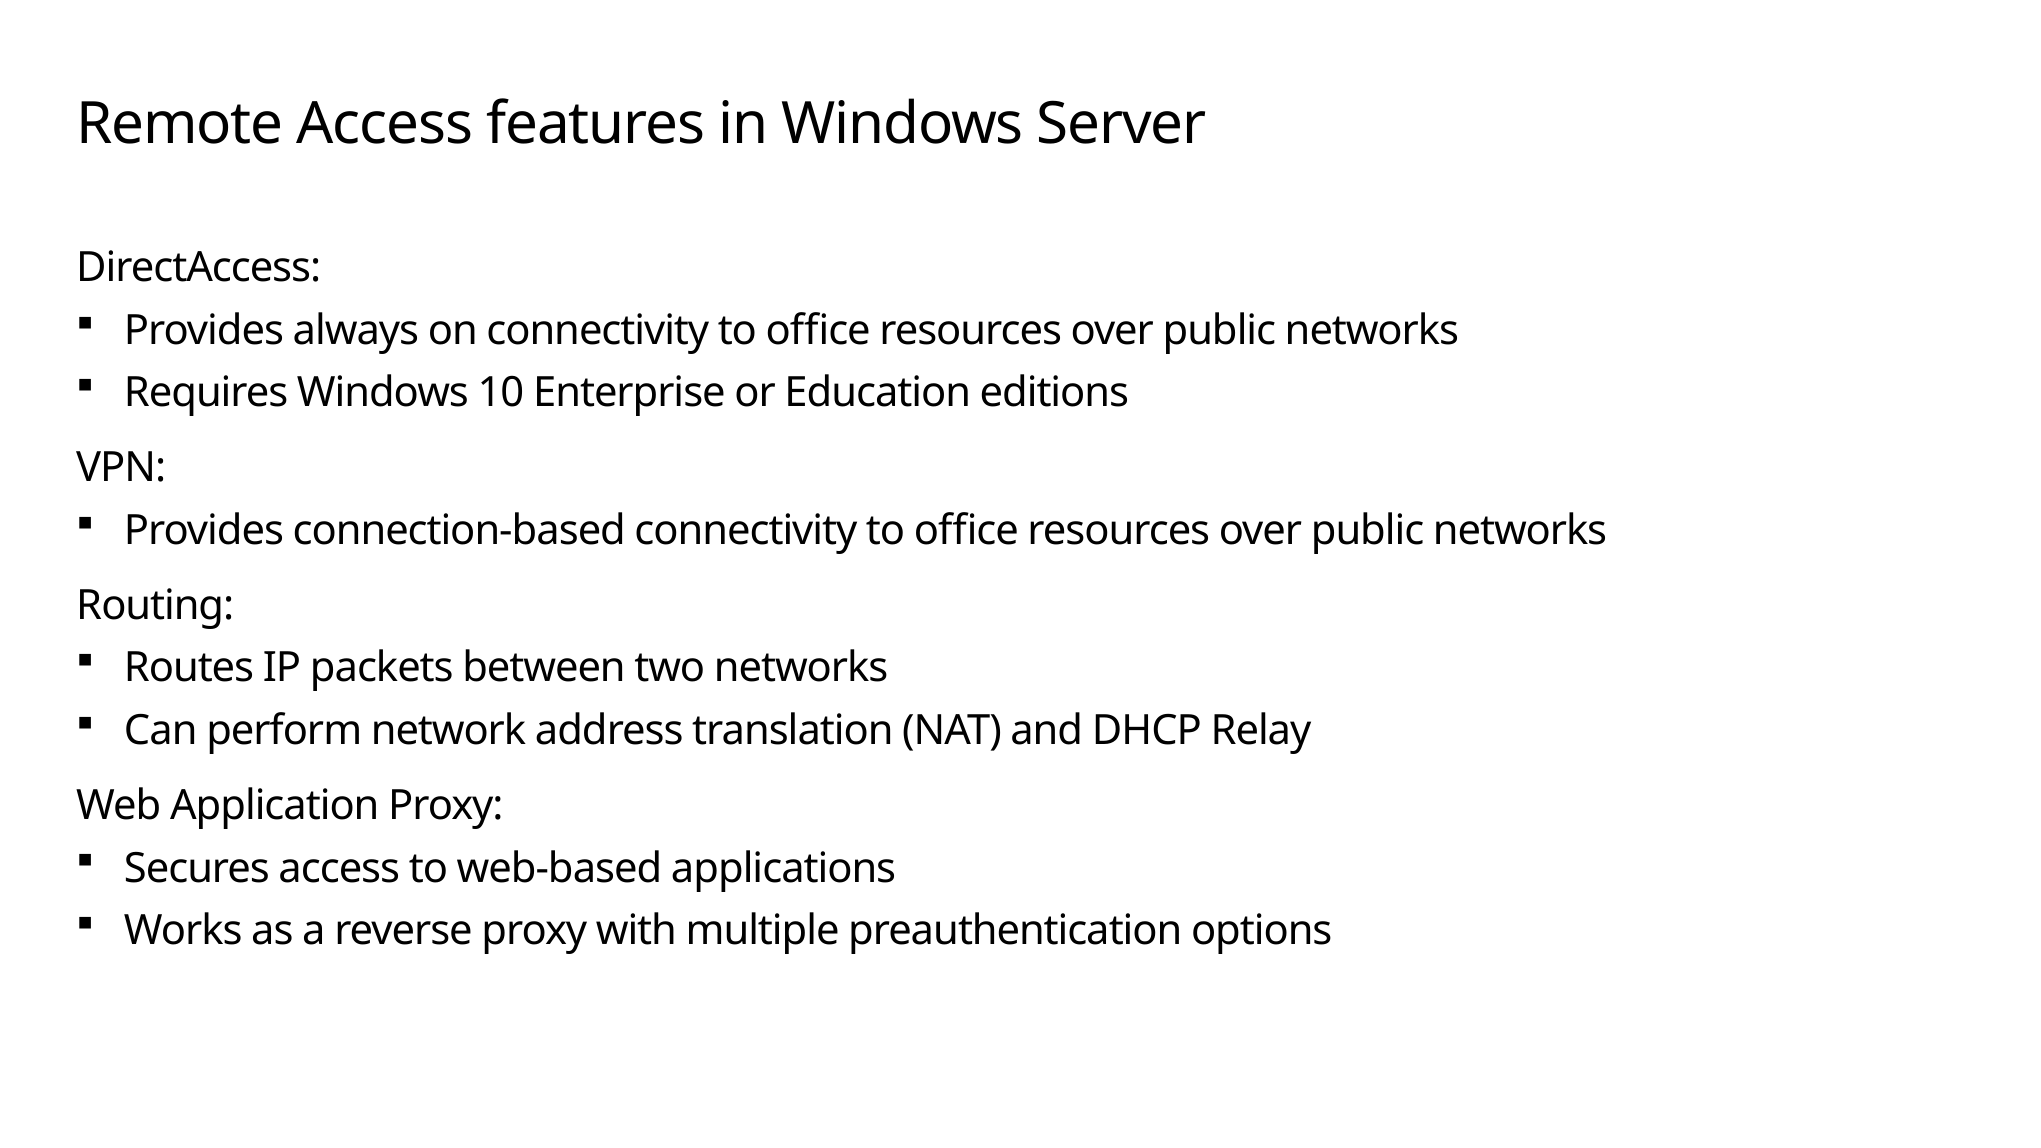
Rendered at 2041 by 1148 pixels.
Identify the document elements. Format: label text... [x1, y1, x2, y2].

title Remote Access features in Windows Server [76, 93, 1968, 161]
list DirectAccess: Provides always on connectivity to office resources over public networks Requires Windows 10 Enterprise or Education editions VPN: Provides connection-based connectivity to office resources over public networks Routing: Routes IP packets between two networks Can perform network address translation (NAT) and DHCP Relay Web Application Proxy: Secures access to web-based applications Works as a reverse proxy with multiple preauthentication options [76, 240, 1970, 1074]
